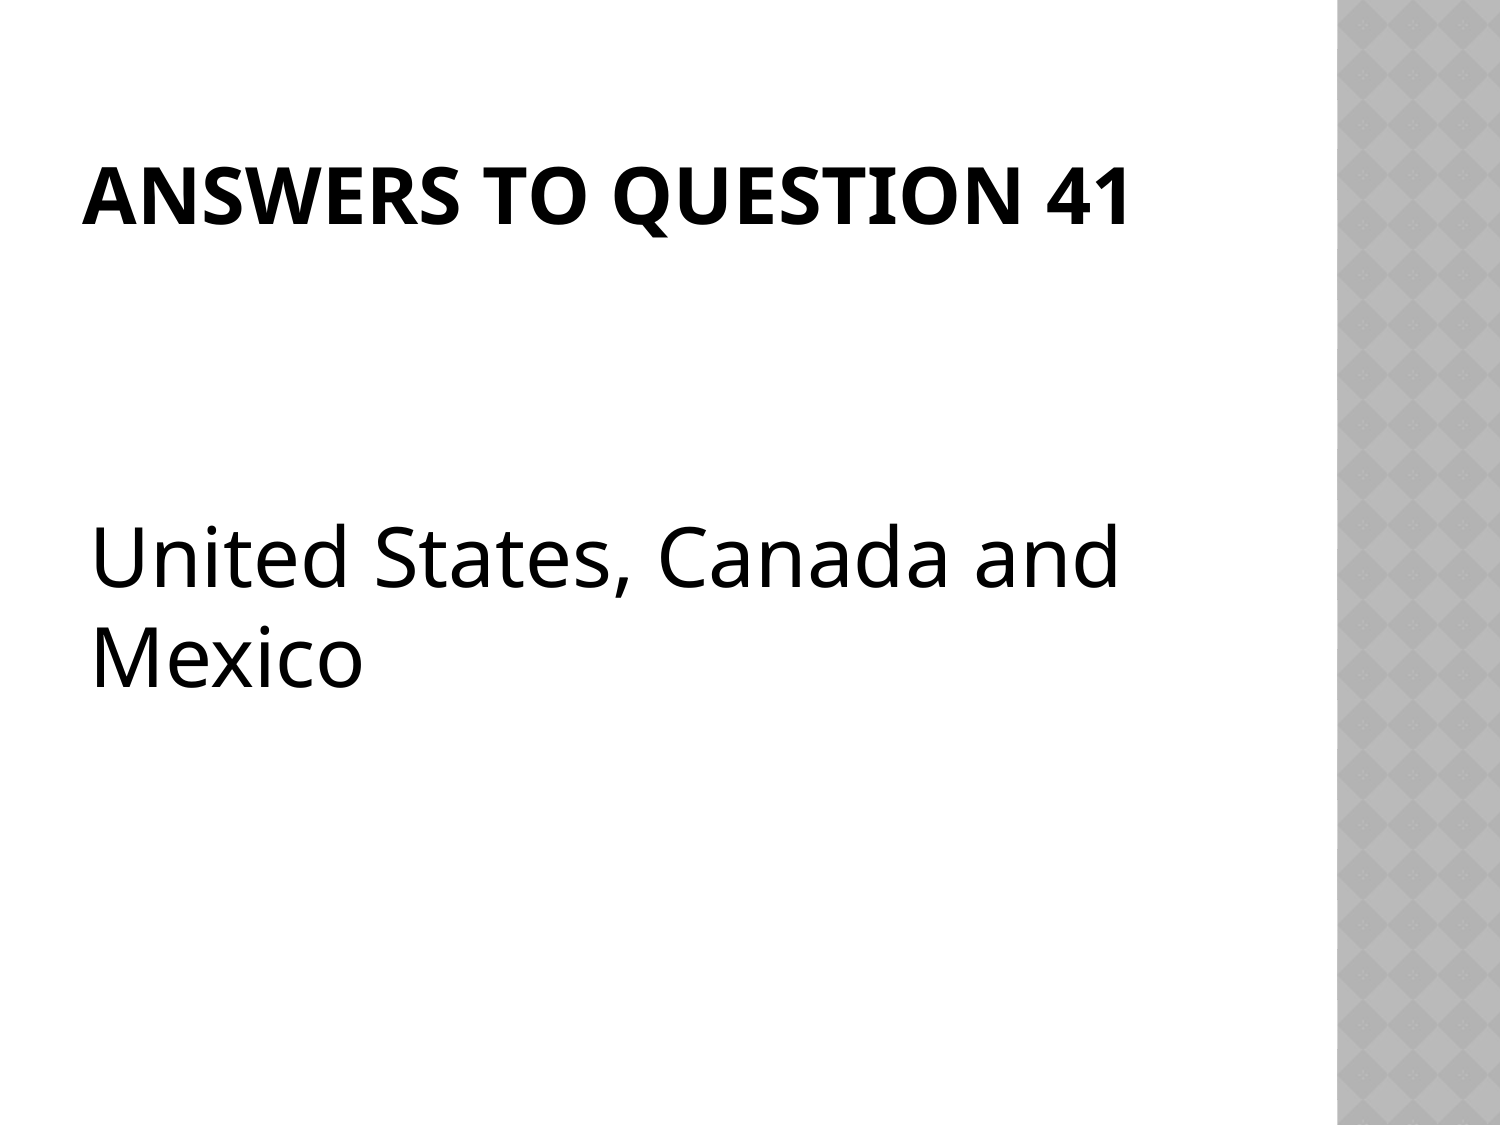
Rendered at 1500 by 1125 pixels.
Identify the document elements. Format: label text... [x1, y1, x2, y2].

list United States, Canada and Mexico [75, 264, 1263, 1059]
title Answers to question 41 [75, 52, 1263, 240]
